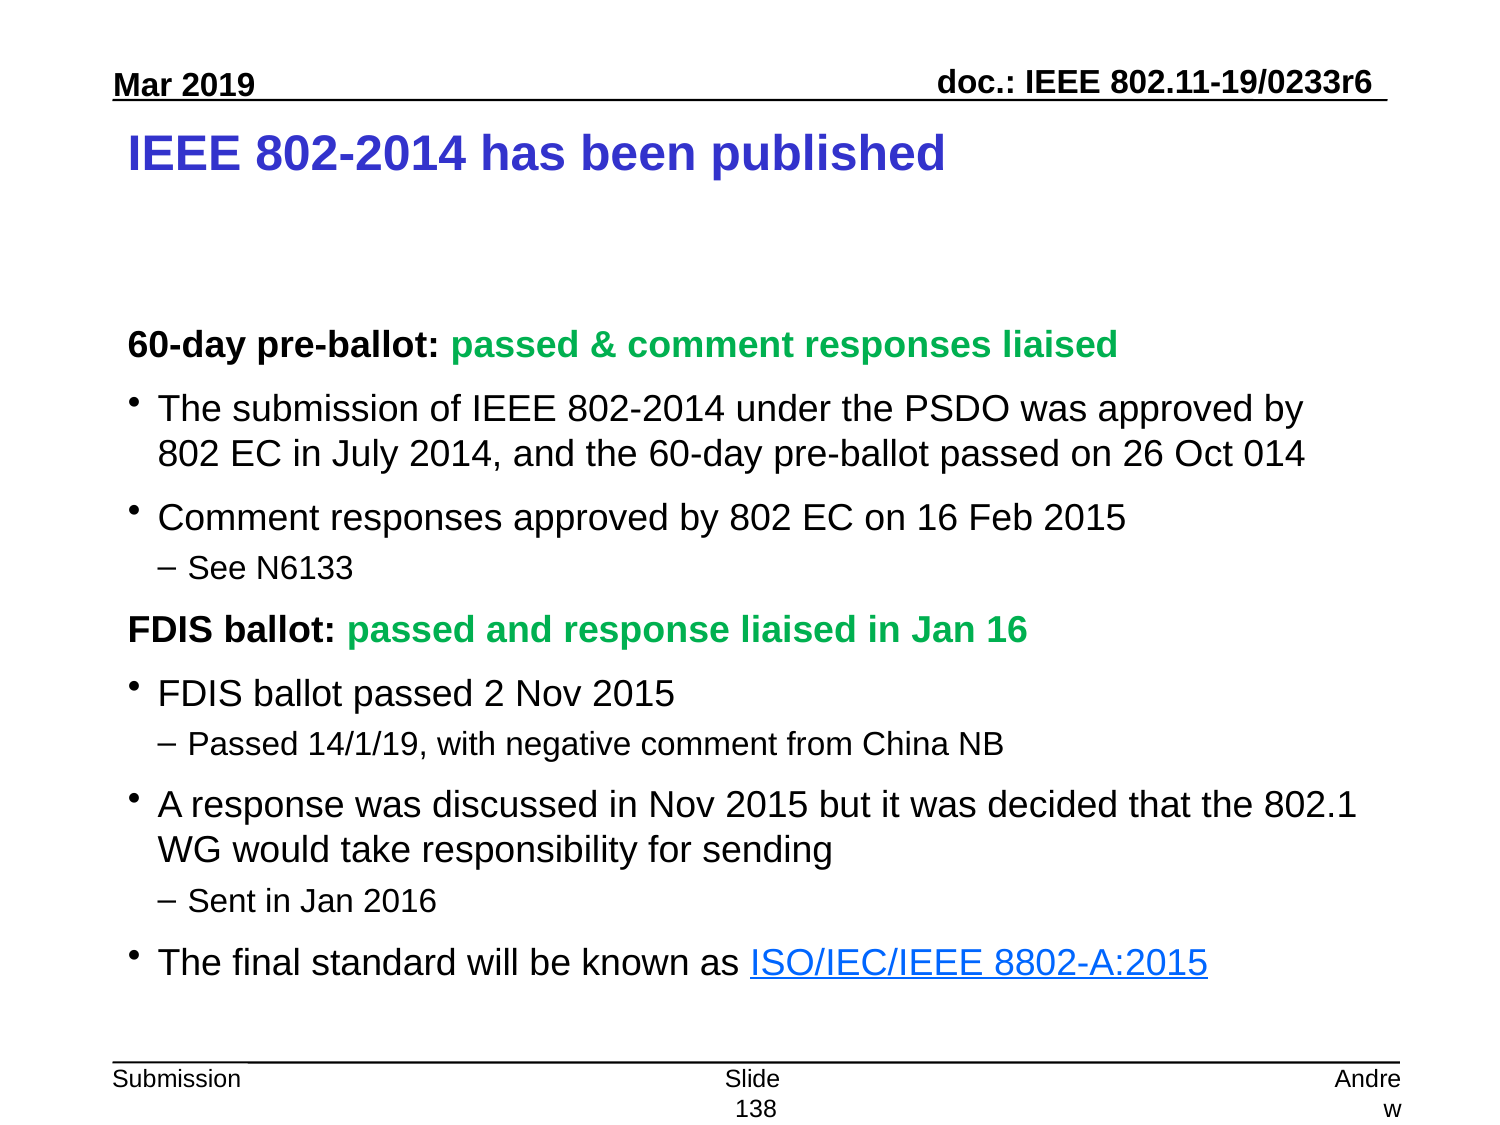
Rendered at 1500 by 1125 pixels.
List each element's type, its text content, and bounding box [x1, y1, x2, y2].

slide_number Slide 138 [709, 1061, 803, 1093]
title IEEE 802-2014 has been published [112, 112, 1388, 288]
footer Andrew Myles, Cisco [1320, 1061, 1402, 1093]
list 60-day pre-ballot: passed & comment responses liaised The submission of IEEE 802-2014 under the PSDO was approved by 802 EC in July 2014, and the 60-day pre-ballot passed on 26 Oct 014 Comment responses approved by 802 EC on 16 Feb 2015 See N6133 FDIS ballot: passed and response liaised in Jan 16 FDIS ballot passed 2 Nov 2015 Passed 14/1/19, with negative comment from China NB A response was discussed in Nov 2015 but it was decided that the 802.1 WG would take responsibility for sending Sent in Jan 2016 The final standard will be known as ISO/IEC/IEEE 8802-A:2015 [112, 312, 1388, 988]
